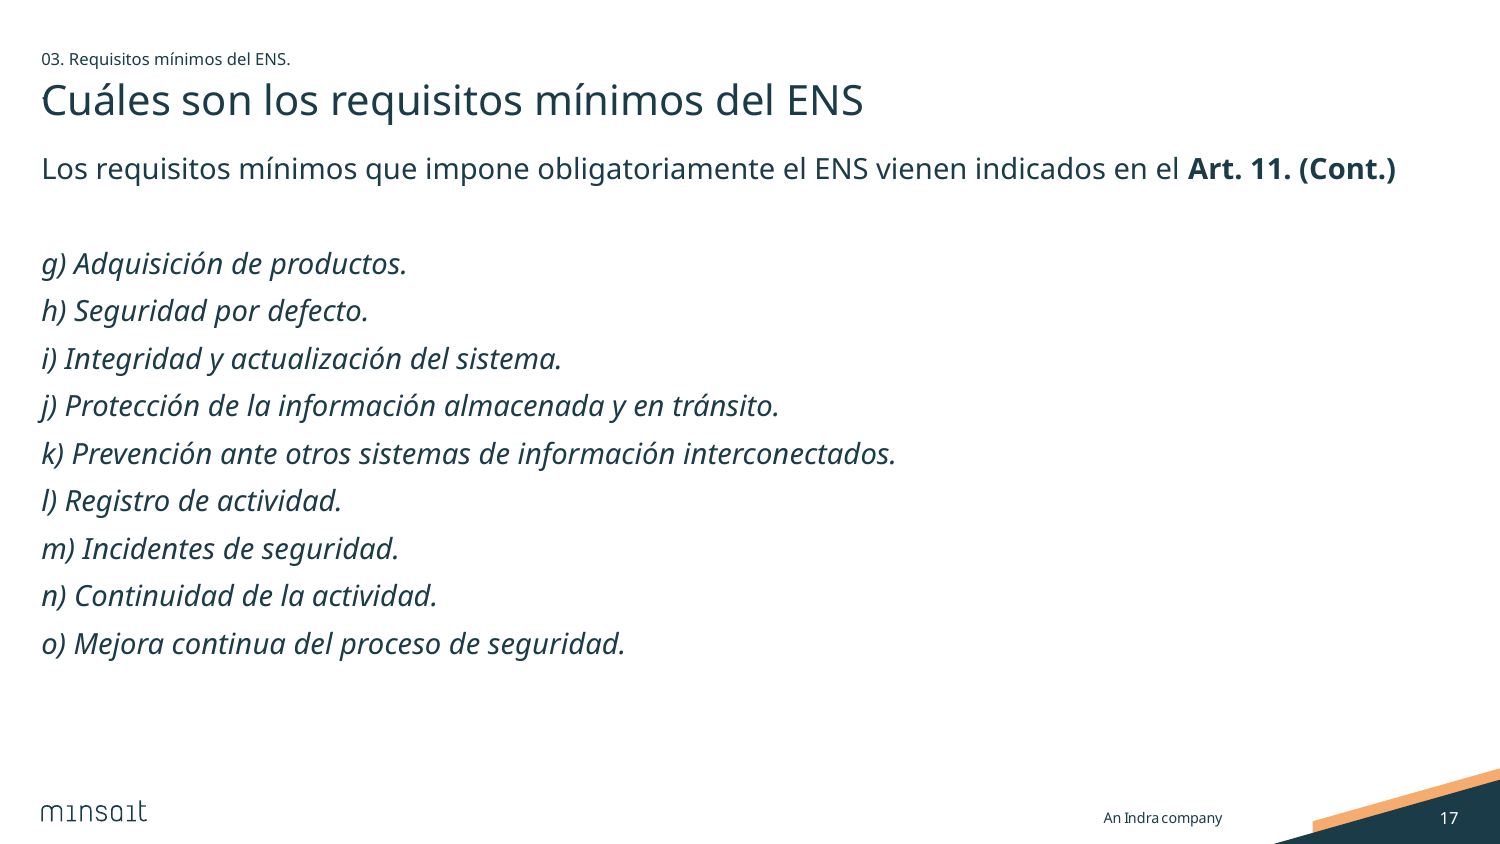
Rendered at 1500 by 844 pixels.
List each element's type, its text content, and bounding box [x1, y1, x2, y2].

title Cuáles son los requisitos mínimos del ENS [41, 79, 1459, 150]
list 03. Requisitos mínimos del ENS. . [41, 43, 1459, 75]
text_box Los requisitos mínimos que impone obligatoriamente el ENS vienen indicados en el Art. 11. (Cont.) g) Adquisición de productos. h) Seguridad por defecto. i) Integridad y actualización del sistema. j) Protección de la información almacenada y en tránsito. k) Prevención ante otros sistemas de información interconectados. l) Registro de actividad. m) Incidentes de seguridad. n) Continuidad de la actividad. o) Mejora continua del proceso de seguridad. [41, 150, 1459, 436]
